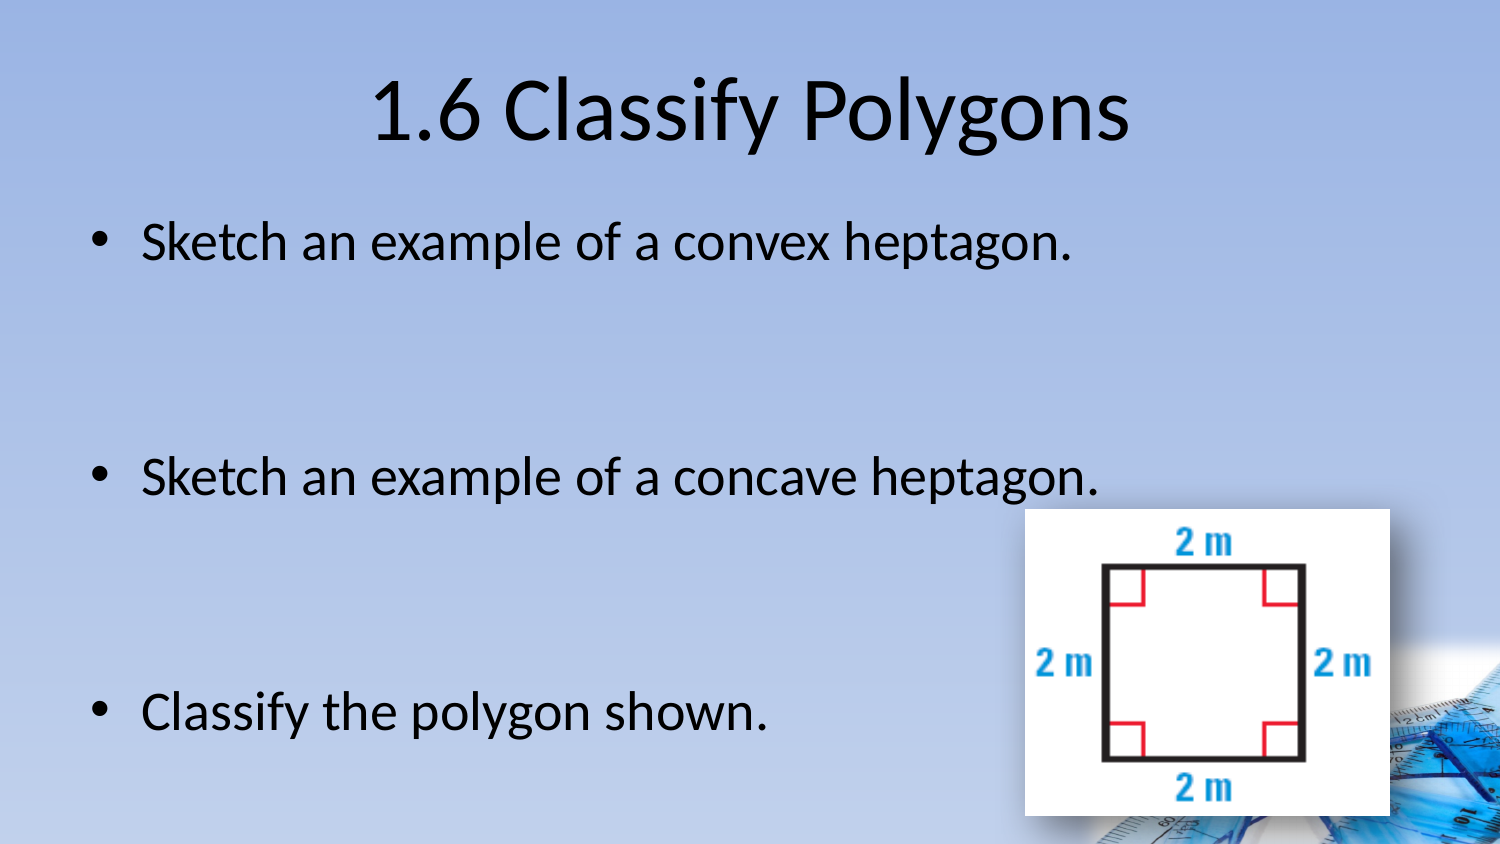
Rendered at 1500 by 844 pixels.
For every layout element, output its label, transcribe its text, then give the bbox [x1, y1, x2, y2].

title 1.6 Classify Polygons [75, 33, 1425, 175]
list Sketch an example of a convex heptagon. Sketch an example of a concave heptagon. Classify the polygon shown. [75, 196, 1425, 754]
picture [1379, 656, 1500, 838]
picture [1024, 509, 1390, 816]
